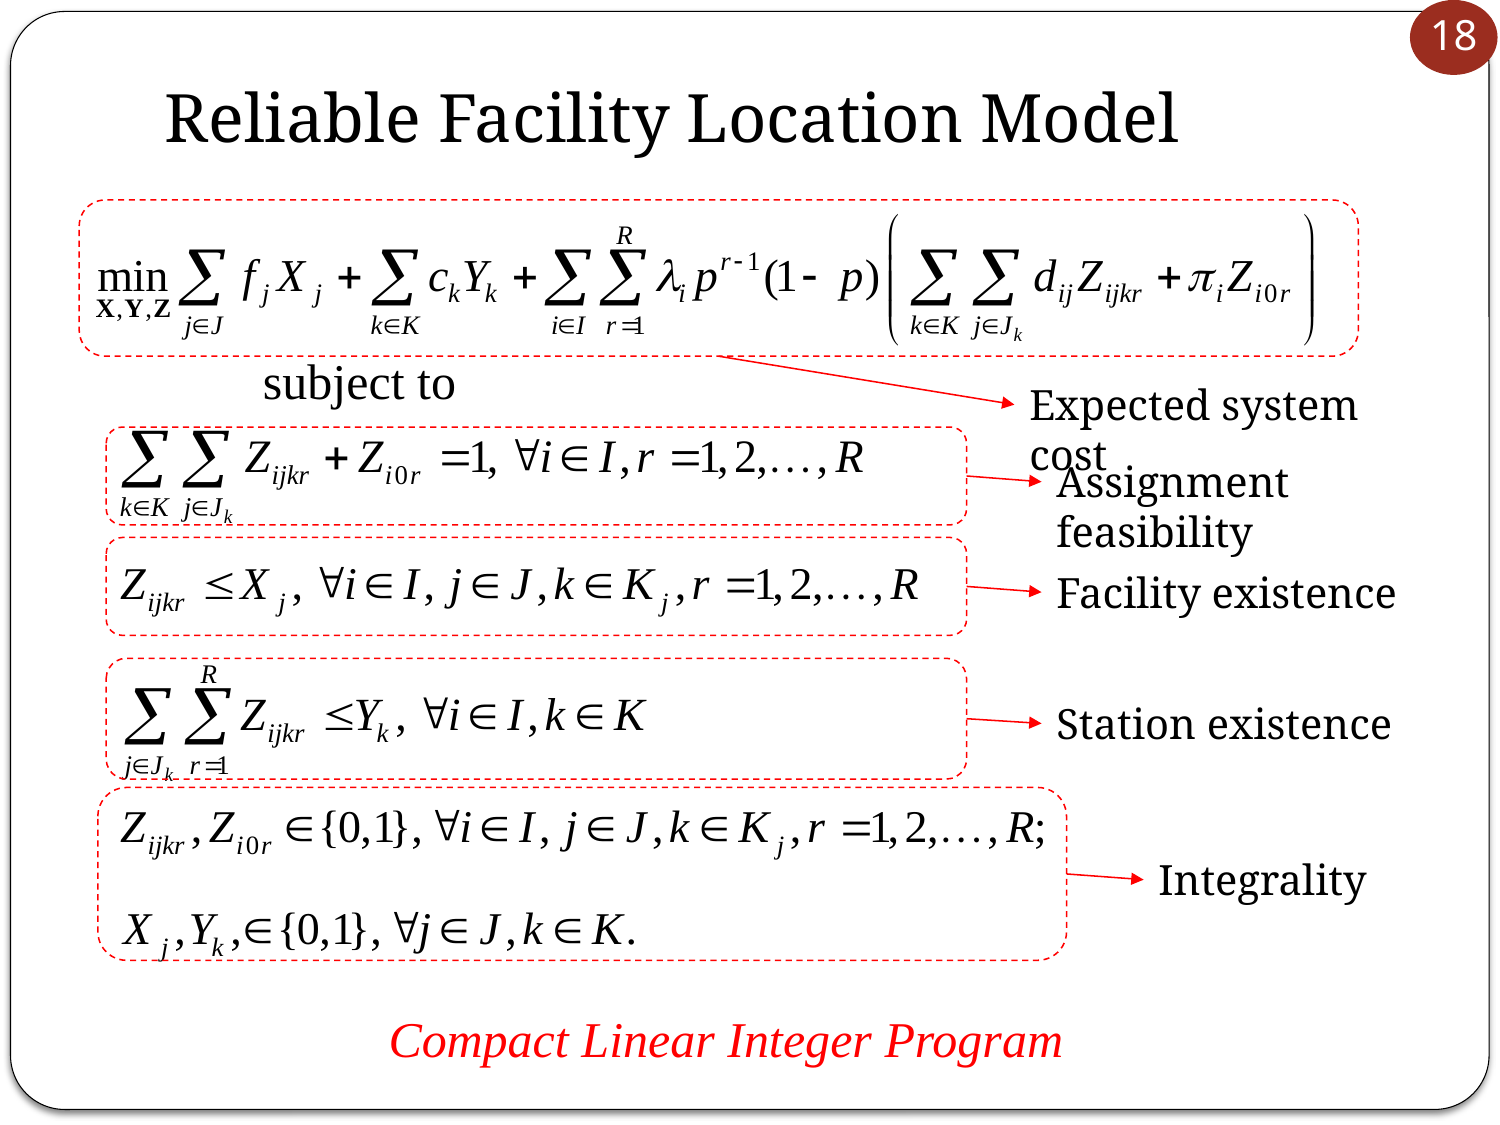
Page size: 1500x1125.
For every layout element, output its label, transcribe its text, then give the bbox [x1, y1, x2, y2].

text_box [105, 658, 1472, 780]
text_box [97, 787, 1392, 961]
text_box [105, 426, 1472, 526]
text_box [78, 199, 1444, 438]
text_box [105, 537, 1472, 636]
text_box [0, 0, 1500, 75]
text_box Compact Linear Integer Program [373, 1000, 1100, 1076]
title Reliable Facility Location Model [150, 75, 1425, 172]
